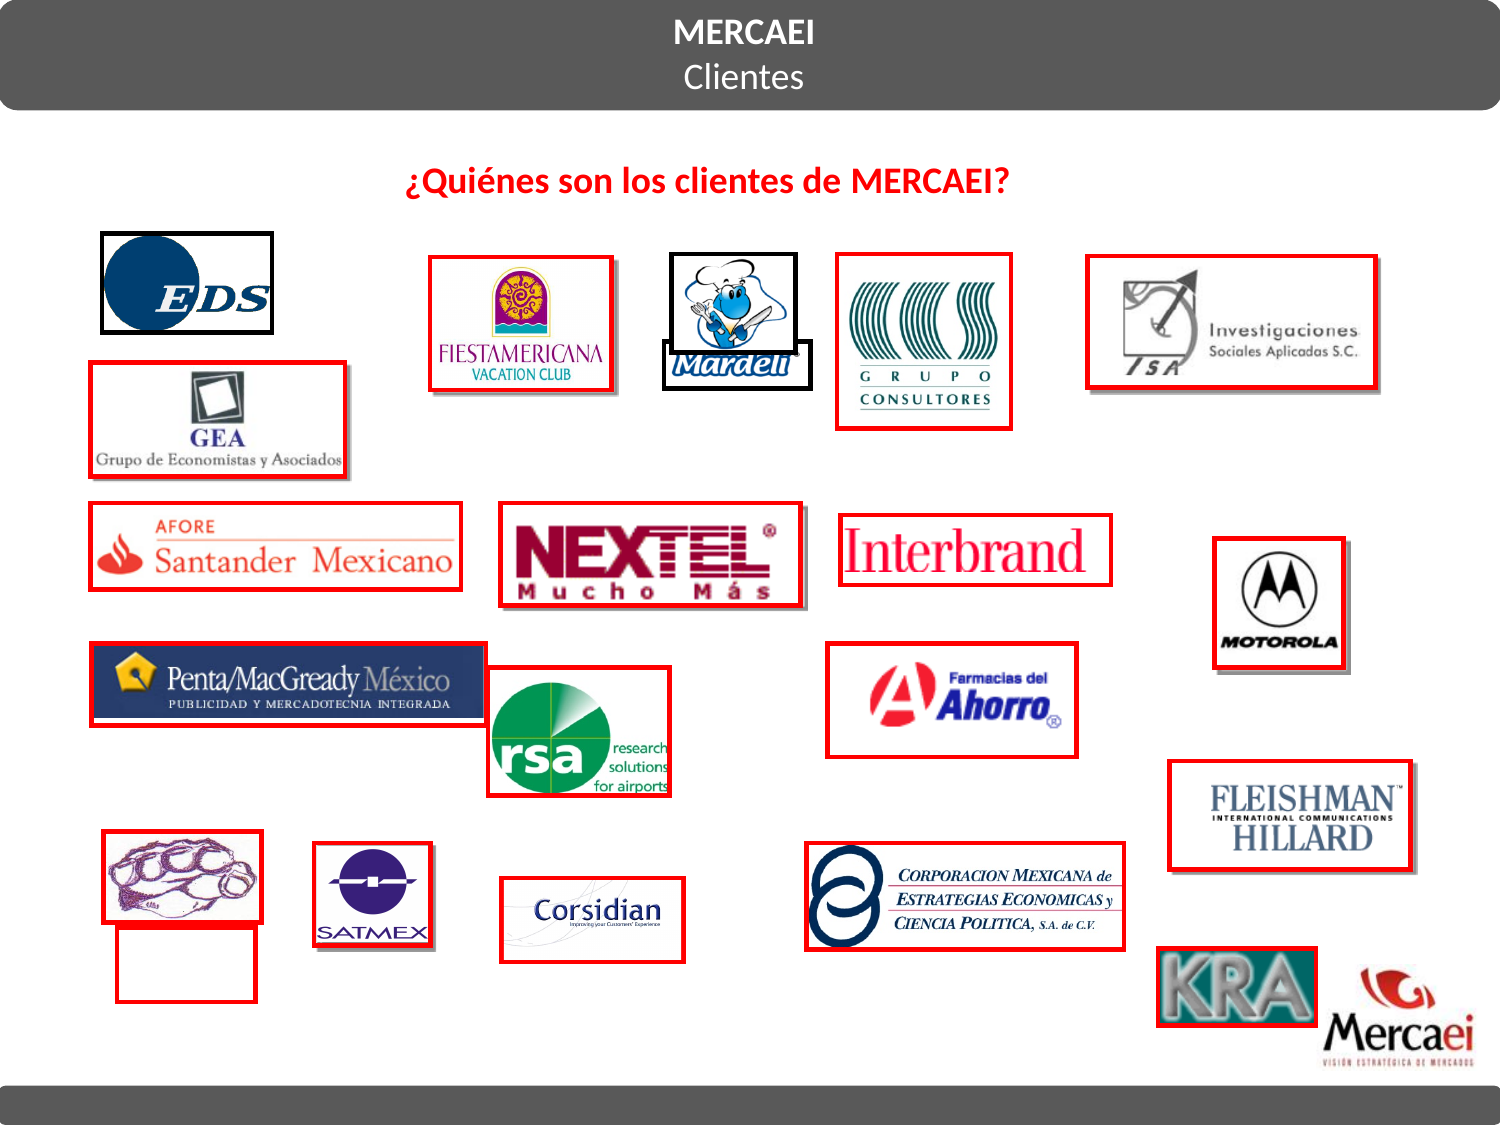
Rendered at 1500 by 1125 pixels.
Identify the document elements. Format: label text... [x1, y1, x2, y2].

picture [1159, 950, 1314, 1024]
text_box MERCAEI Clientes [70, 0, 1418, 105]
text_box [665, 255, 809, 387]
picture [808, 845, 1122, 948]
picture [316, 844, 429, 944]
text_box ¿Quiénes son los clientes de Mercaei? [39, 148, 1375, 273]
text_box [105, 833, 260, 1008]
picture [92, 364, 343, 475]
picture [1089, 257, 1374, 386]
picture [829, 645, 1075, 755]
picture [1316, 964, 1495, 1071]
picture [1216, 540, 1342, 666]
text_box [503, 880, 682, 960]
picture [838, 255, 1009, 427]
picture [842, 516, 1109, 583]
picture [93, 645, 484, 724]
picture [1171, 763, 1409, 868]
picture [432, 259, 610, 388]
picture [103, 235, 270, 331]
picture [92, 505, 459, 588]
picture [489, 669, 668, 794]
picture [502, 505, 799, 604]
